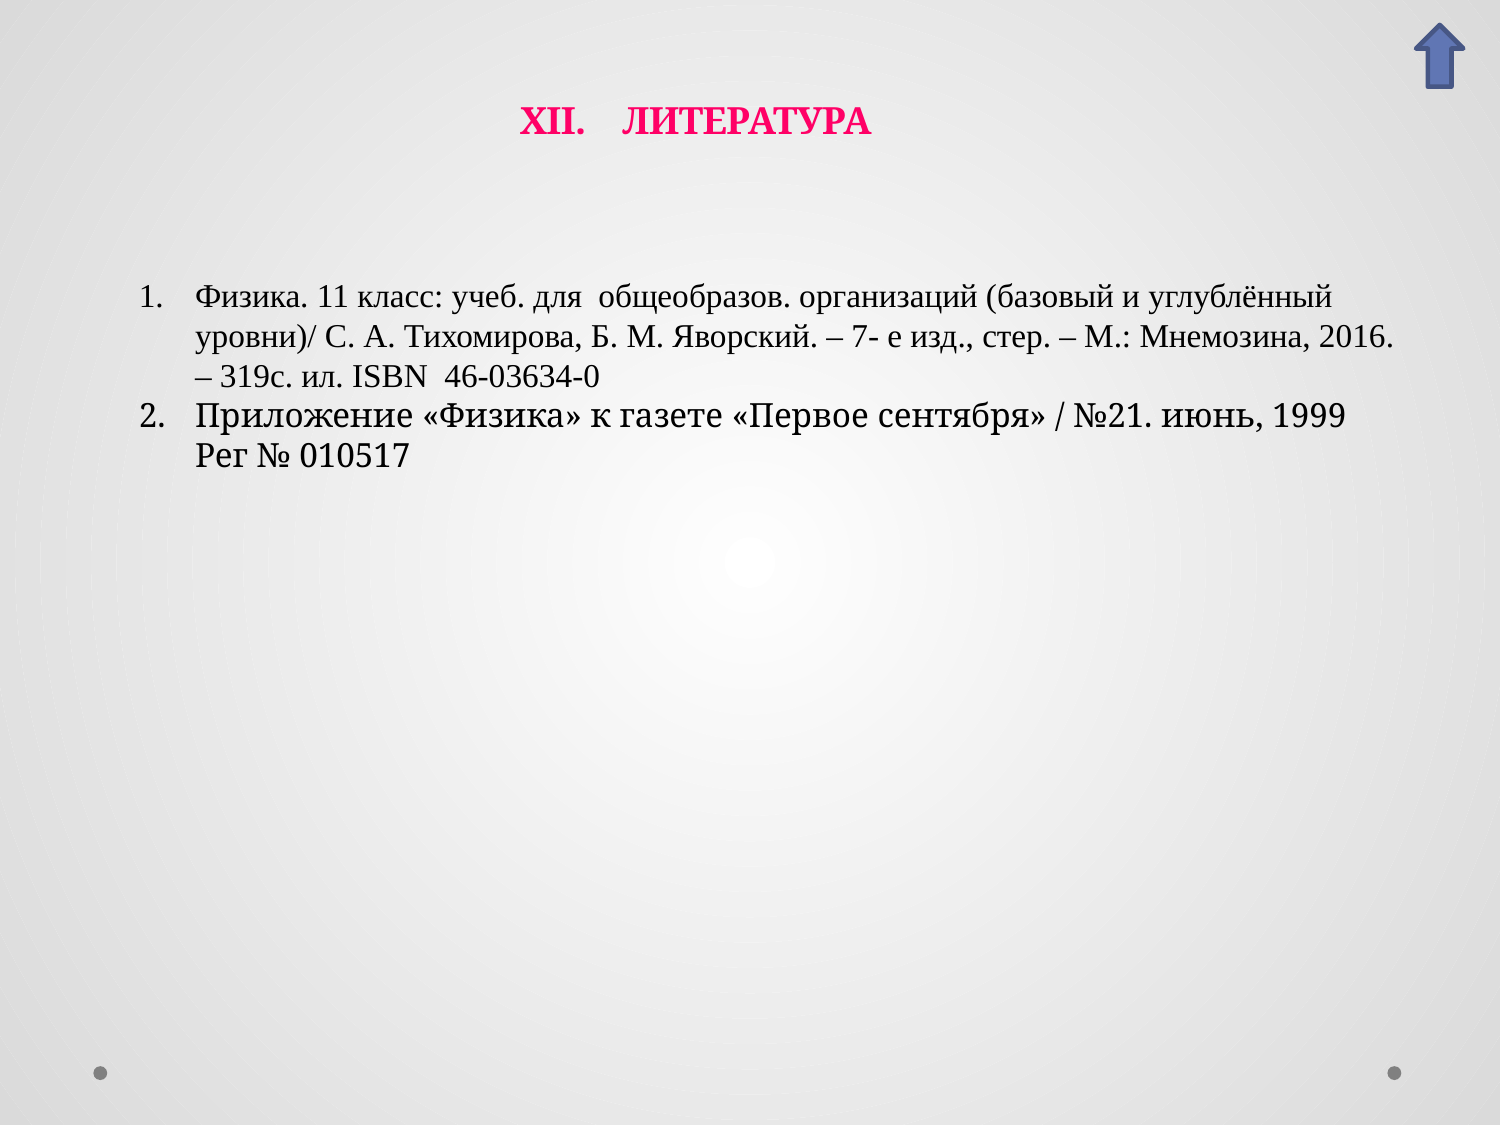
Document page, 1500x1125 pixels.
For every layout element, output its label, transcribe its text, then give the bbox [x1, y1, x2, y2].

text_box XII. ЛИТЕРАТУРА [504, 89, 887, 150]
text_box Физика. 11 класс: учеб. для общеобразов. организаций (базовый и углублённый уровни)/ С. А. Тихомирова, Б. М. Яворский. – 7- е изд., стер. – М.: Мнемозина, 2016. – 319с. ил. ISBN 46-03634-0 Приложение «Физика» к газете «Первое сентября» / №21. июнь, 1999 Рег № 010517 [123, 267, 1416, 562]
text_box [1413, 22, 1466, 89]
